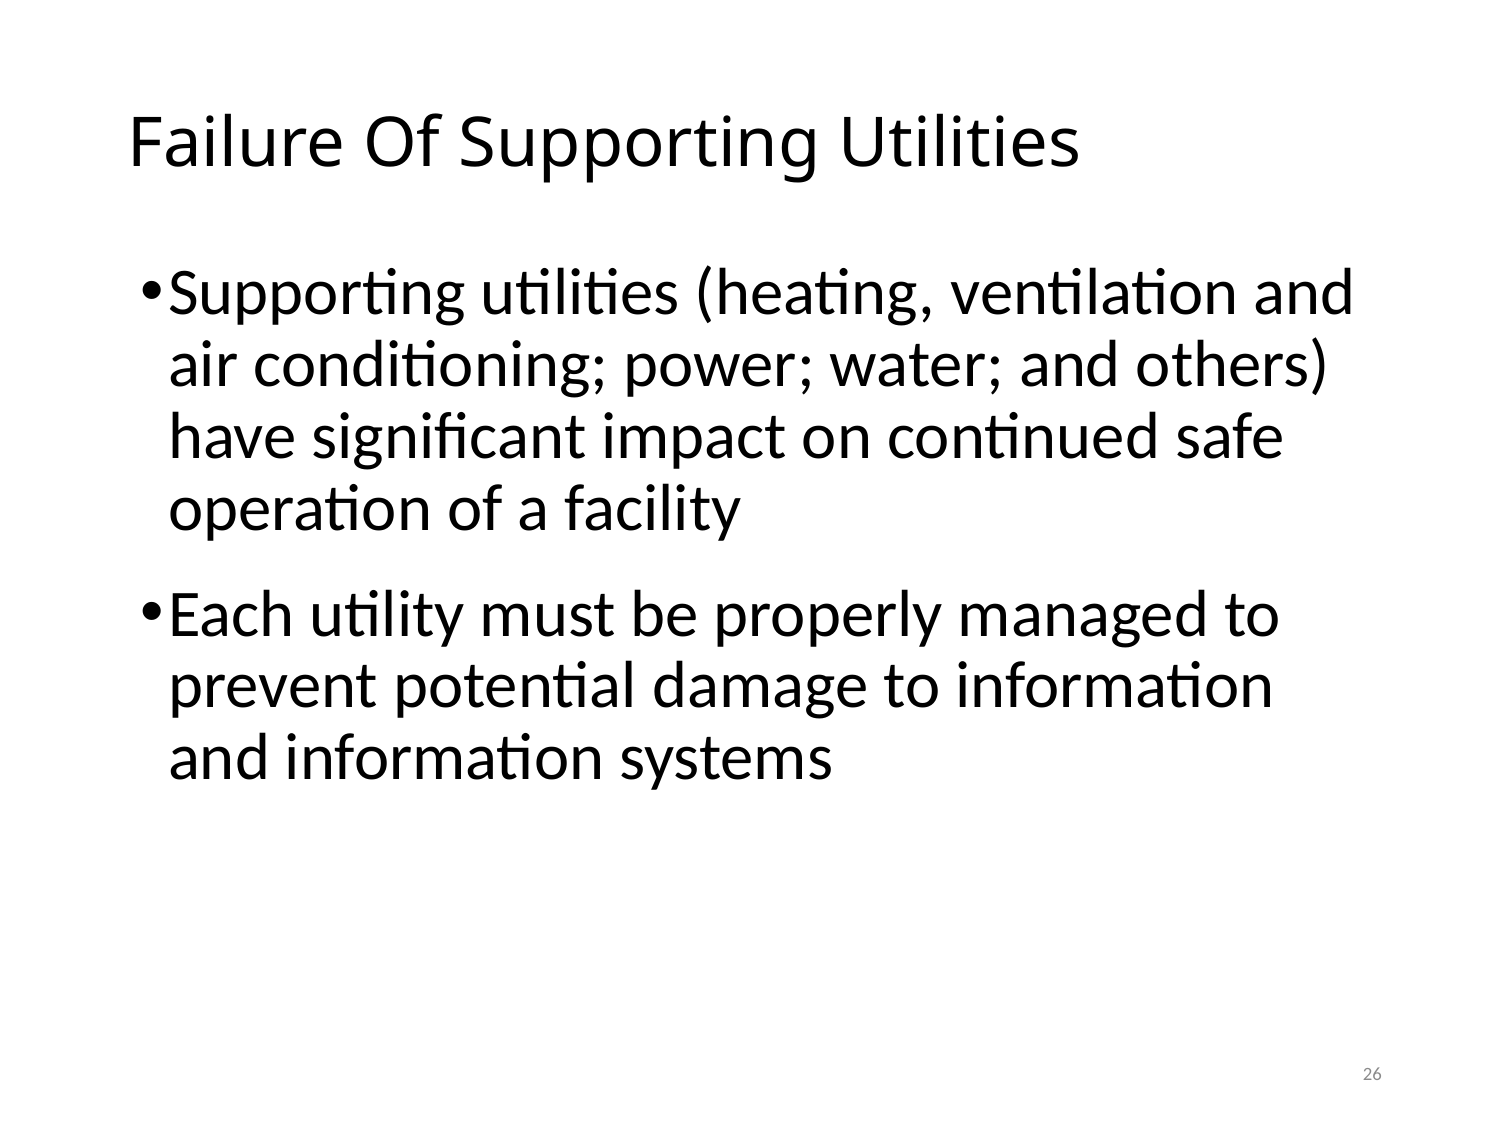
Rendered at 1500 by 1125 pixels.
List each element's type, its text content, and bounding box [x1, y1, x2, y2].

title Failure Of Supporting Utilities [112, 75, 1450, 213]
list Supporting utilities (heating, ventilation and air conditioning; power; water; and others) have significant impact on continued safe operation of a facility Each utility must be properly managed to prevent potential damage to information and information systems [125, 249, 1400, 949]
slide_number 26 [1059, 1042, 1397, 1103]
